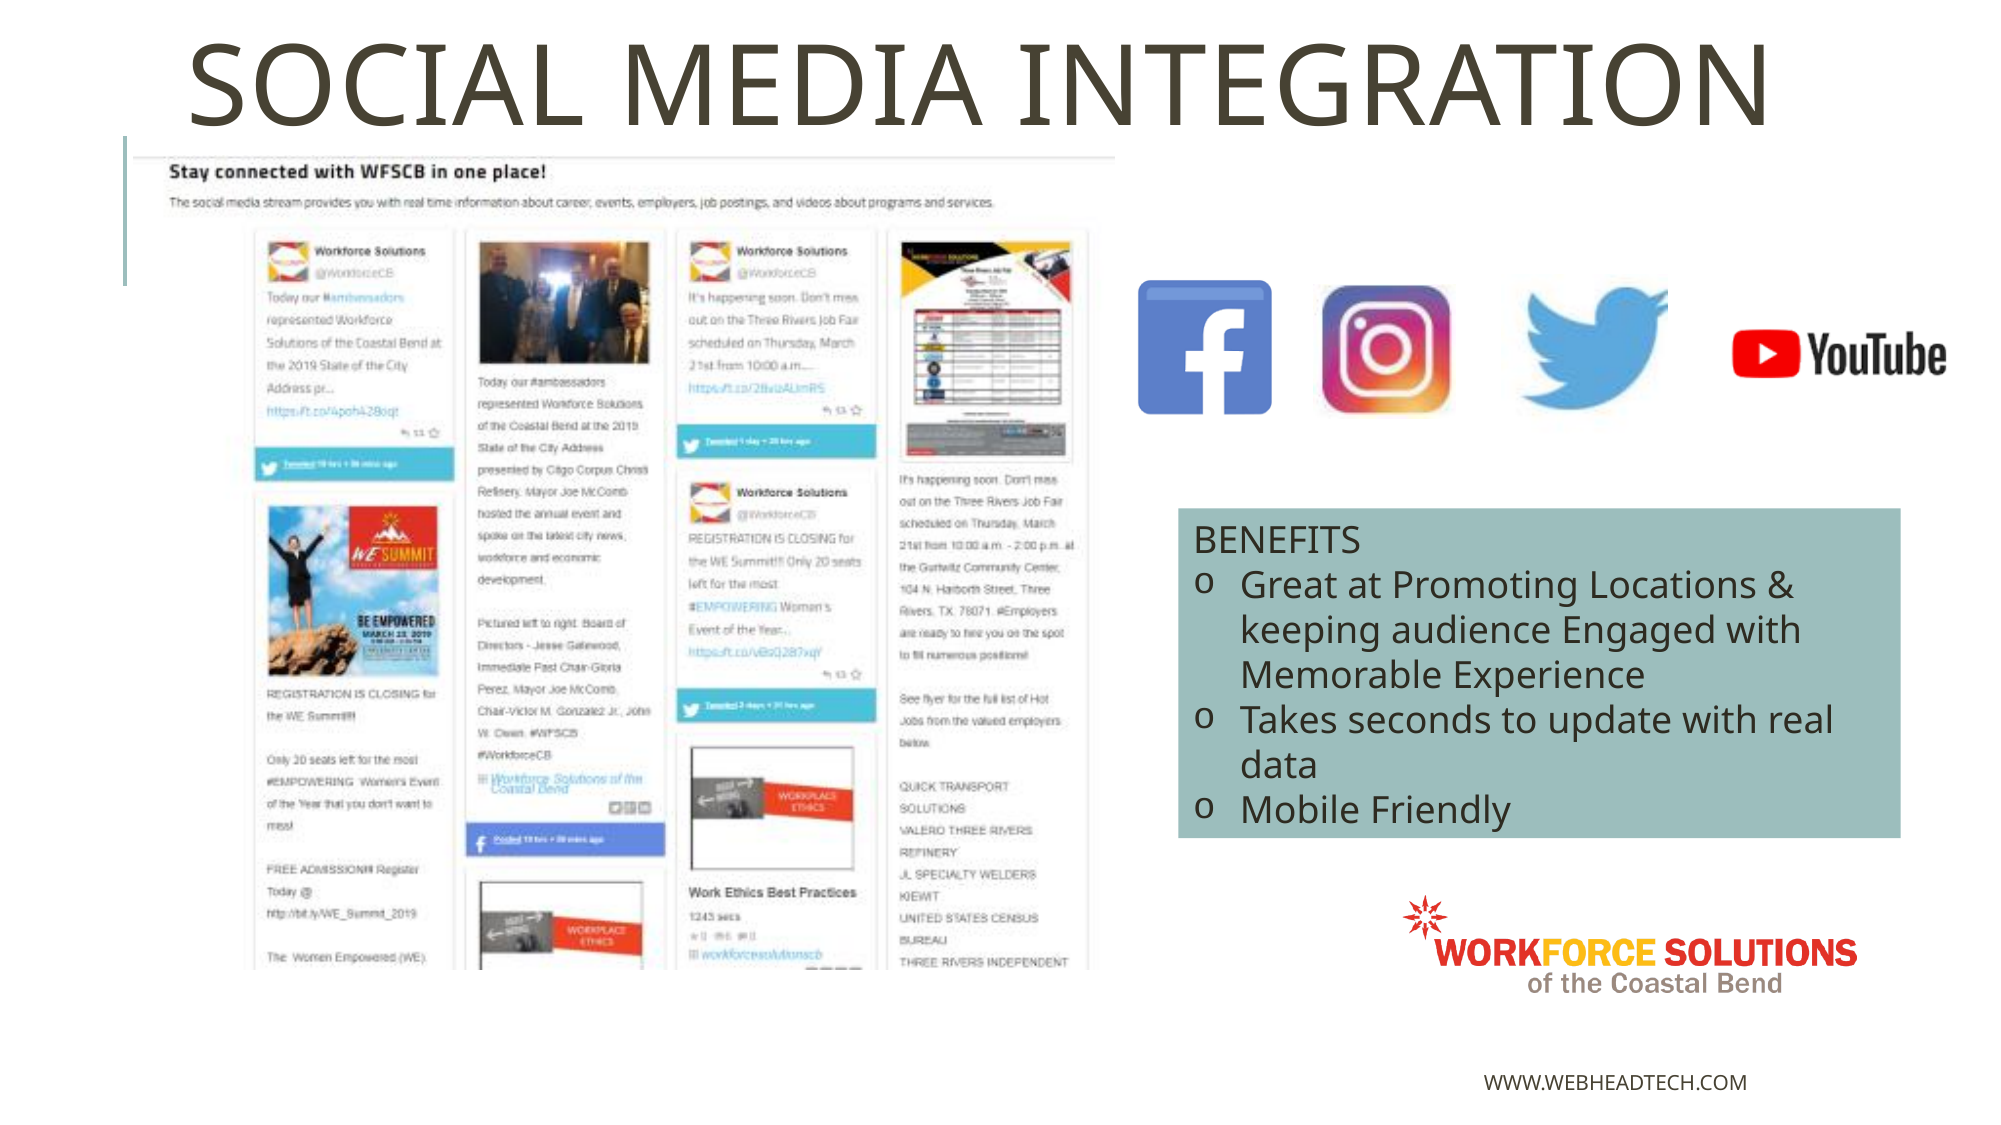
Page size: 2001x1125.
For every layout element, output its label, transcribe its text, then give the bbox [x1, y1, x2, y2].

picture [1354, 865, 1884, 1016]
picture [1713, 301, 1979, 407]
text_box BENEFITS Great at Promoting Locations & keeping audience Engaged with Memorable Experience Takes seconds to update with real data Mobile Friendly [1178, 508, 1901, 839]
picture [1123, 263, 1291, 419]
footer www.webheadtech.com [794, 1061, 1763, 1107]
picture [1501, 274, 1669, 435]
picture [133, 155, 1116, 970]
picture [1313, 284, 1456, 419]
title SOCIAL MEDIA INTEGRATION [170, 32, 1896, 250]
